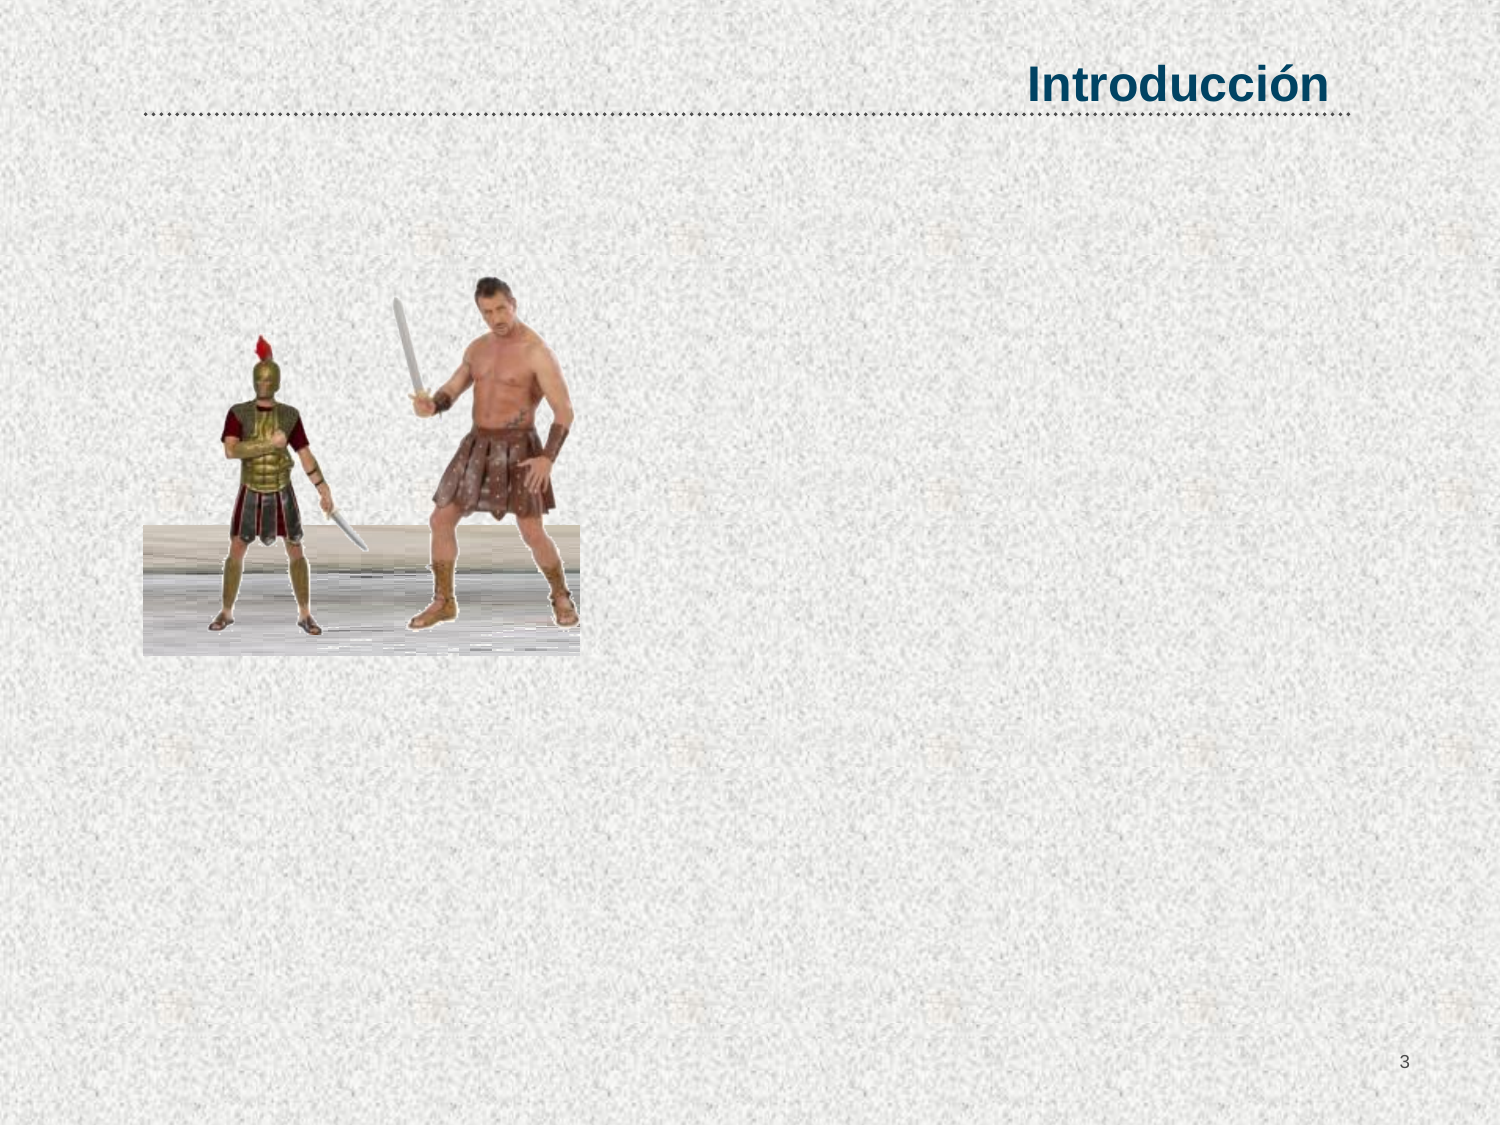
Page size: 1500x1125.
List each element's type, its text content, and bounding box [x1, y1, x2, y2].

slide_number 3 [1074, 1042, 1426, 1103]
text_box Introducción [1014, 44, 1344, 118]
picture [0, 0, 1500, 1125]
